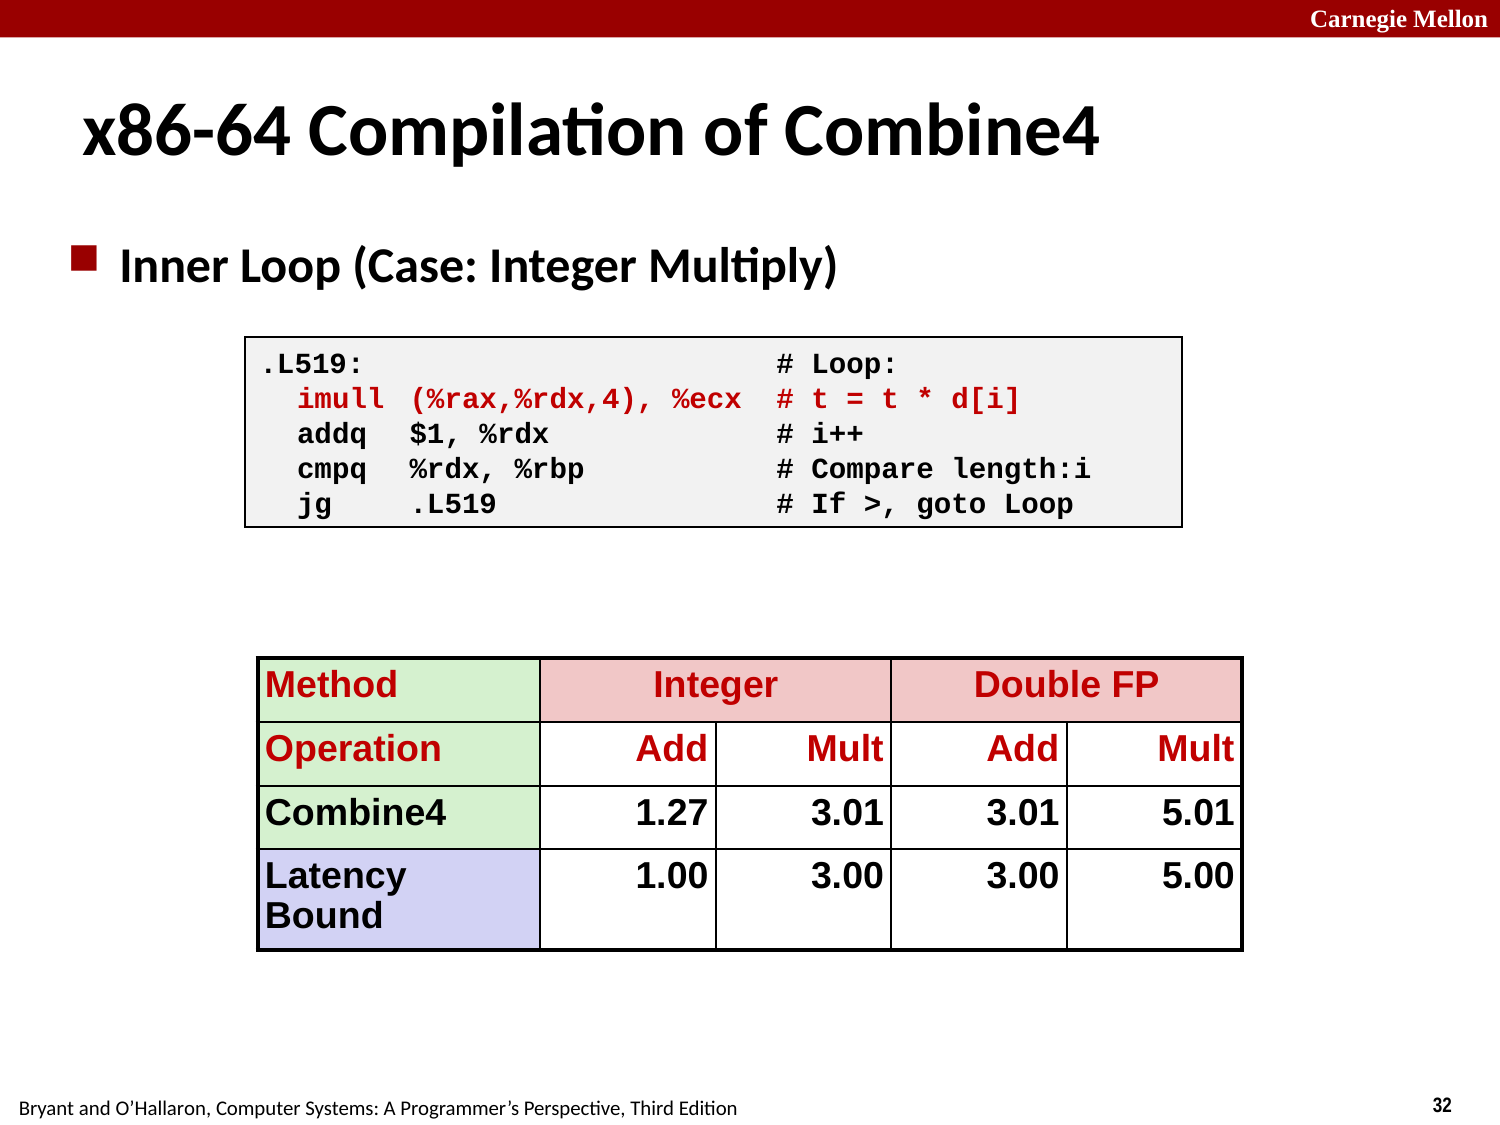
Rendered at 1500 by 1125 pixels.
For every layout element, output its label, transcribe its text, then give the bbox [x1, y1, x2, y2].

table_cell 5.00 [1068, 850, 1240, 948]
table_cell Mult [1068, 723, 1240, 785]
table_cell Mult [717, 723, 890, 785]
table_cell Add [892, 723, 1066, 785]
table_cell Add [541, 723, 715, 785]
table_cell 3.00 [892, 850, 1066, 948]
table_cell Operation [260, 723, 539, 785]
list Inner Loop (Case: Integer Multiply) [57, 224, 1412, 338]
table_cell 5.01 [1068, 787, 1240, 848]
table_header Integer [541, 660, 890, 721]
table_cell Combine4 [260, 787, 539, 848]
title x86-64 Compilation of Combine4 [66, 62, 1313, 188]
table_cell Latency Bound [260, 850, 539, 948]
table_header Double FP [892, 660, 1240, 721]
table_cell 3.01 [892, 787, 1066, 848]
text_box .L519: # Loop: imull (%rax,%rdx,4), %ecx # t = t * d[i] addq $1, %rdx # i++ cmpq %rdx, %rbp # Compare length:i jg .L519 # If >, goto Loop [244, 337, 1183, 527]
table_cell 3.01 [717, 787, 890, 848]
table_header Method [260, 660, 539, 721]
table_cell 1.00 [541, 850, 715, 948]
table_cell 1.27 [541, 787, 715, 848]
table_cell 3.00 [717, 850, 890, 948]
